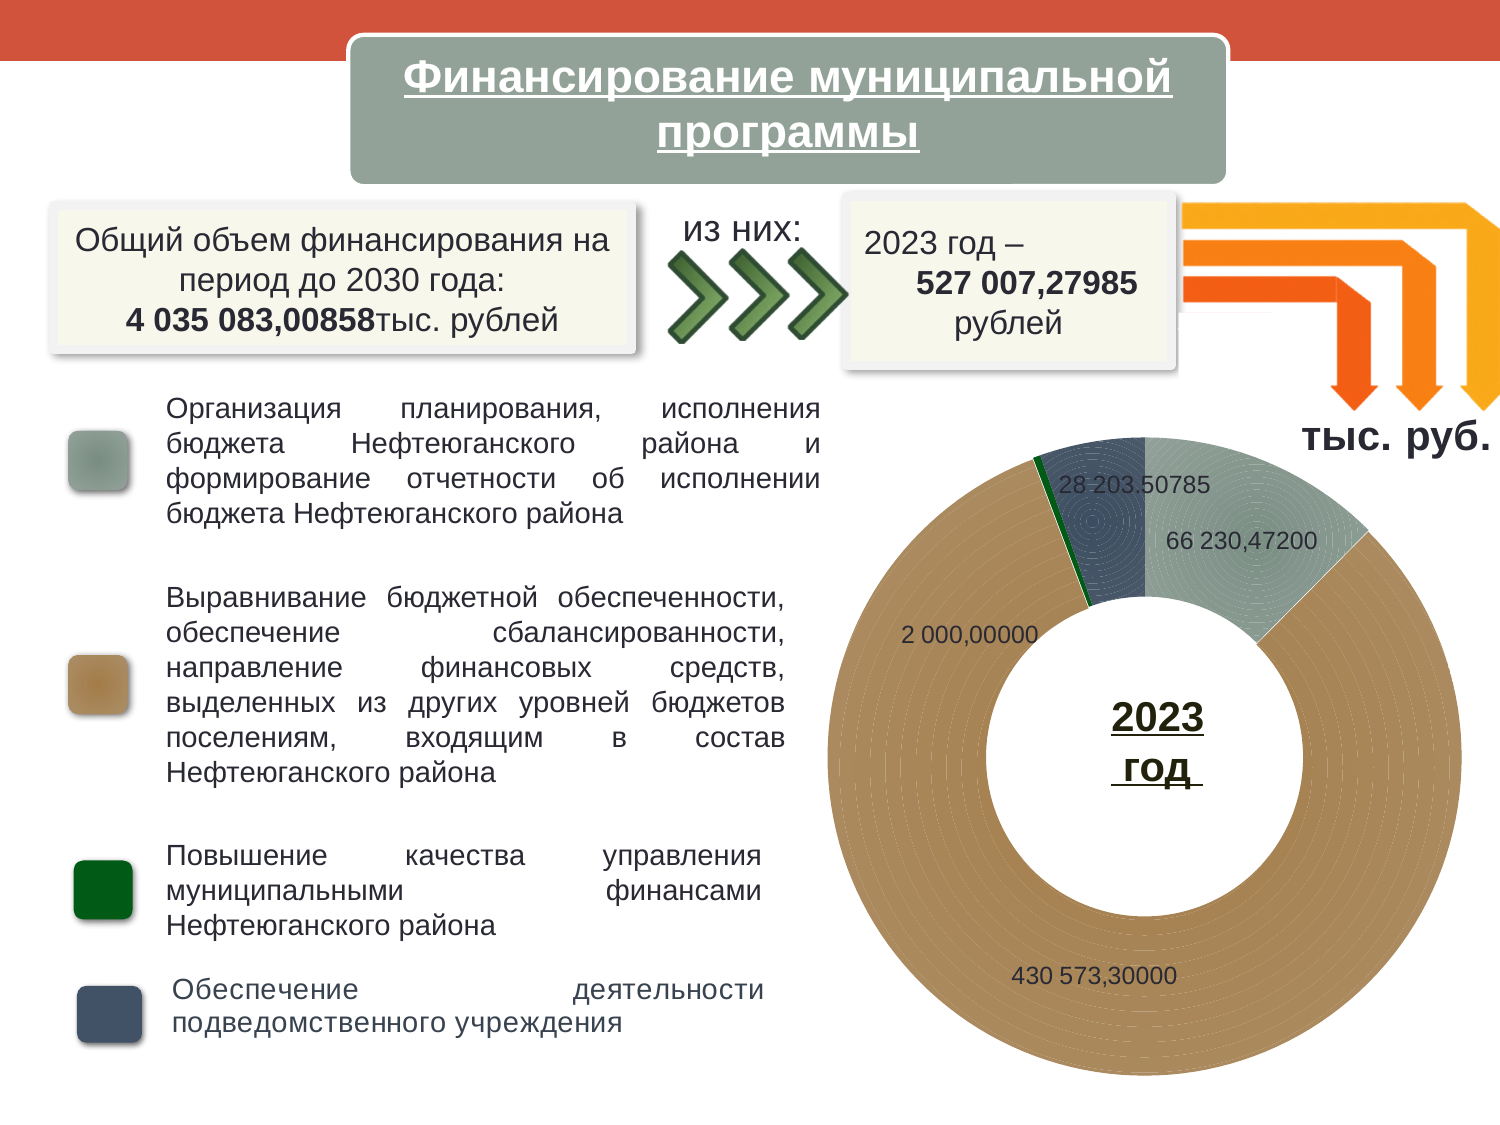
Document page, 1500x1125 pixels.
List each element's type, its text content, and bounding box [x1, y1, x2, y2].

picture [0, 0, 1500, 61]
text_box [68, 376, 1500, 1125]
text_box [348, 34, 1229, 187]
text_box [1136, 185, 1500, 512]
text_box из них: [667, 196, 828, 245]
text_box Общий объем финансирования на период до 2030 года: 4 035 083,00858тыс. рублей [51, 203, 634, 352]
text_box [666, 246, 916, 344]
text_box 2023 год – 527 007,27985 рублей [844, 195, 1134, 367]
